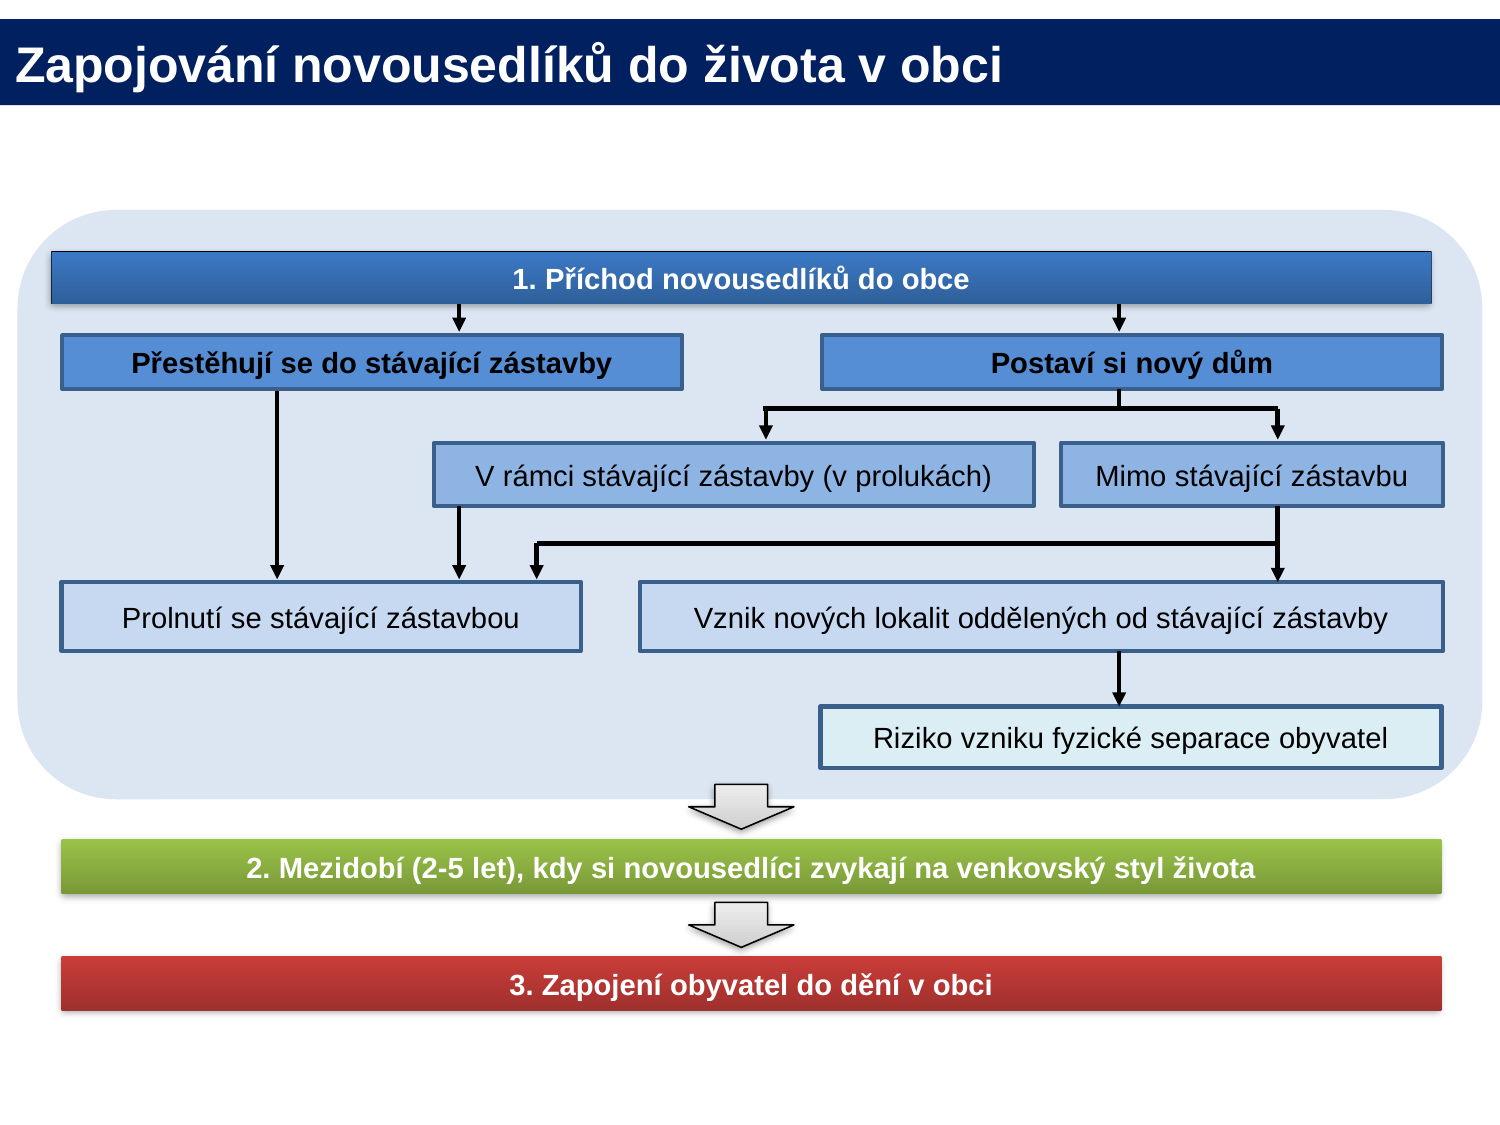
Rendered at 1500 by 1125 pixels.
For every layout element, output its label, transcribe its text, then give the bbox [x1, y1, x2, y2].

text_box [17, 209, 1483, 1011]
title Zapojování novousedlíků do života v obci [0, 19, 1500, 106]
